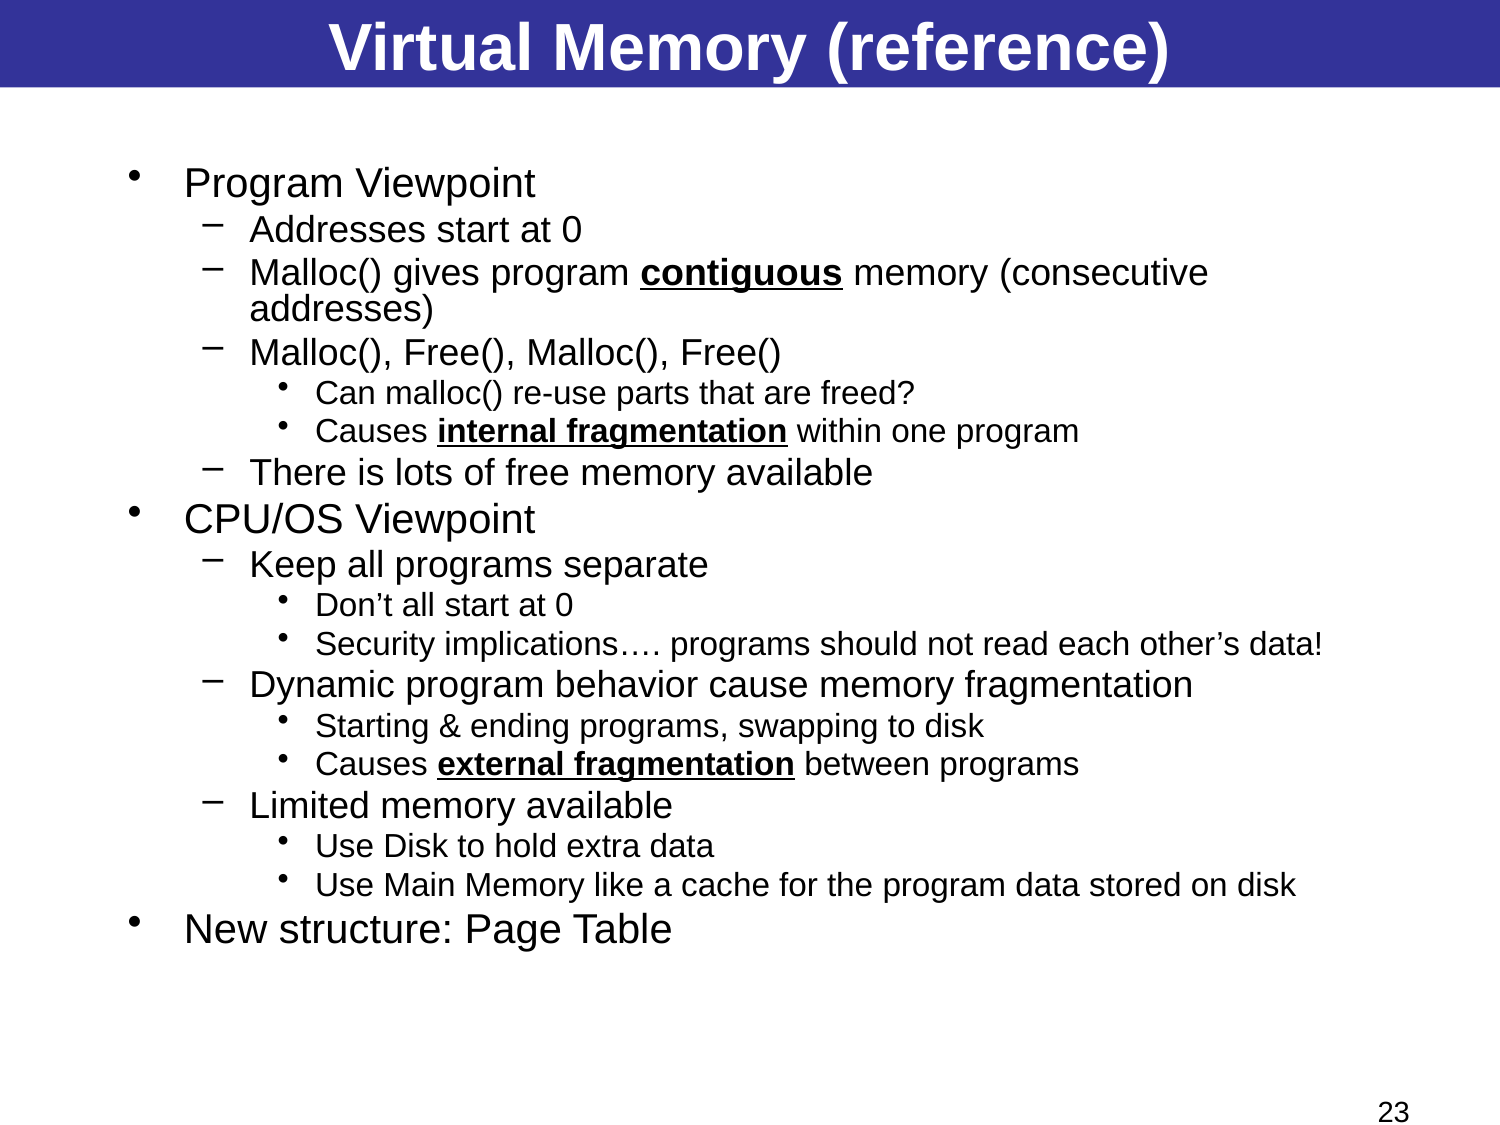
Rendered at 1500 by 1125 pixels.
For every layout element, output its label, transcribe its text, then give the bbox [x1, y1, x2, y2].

list Program Viewpoint Addresses start at 0 Malloc() gives program contiguous memory (consecutive addresses) Malloc(), Free(), Malloc(), Free() Can malloc() re-use parts that are freed? Causes internal fragmentation within one program There is lots of free memory available CPU/OS Viewpoint Keep all programs separate Don’t all start at 0 Security implications…. programs should not read each other’s data! Dynamic program behavior cause memory fragmentation Starting & ending programs, swapping to disk Causes external fragmentation between programs Limited memory available Use Disk to hold extra data Use Main Memory like a cache for the program data stored on disk New structure: Page Table [112, 158, 1388, 1000]
title Virtual Memory (reference) [0, 0, 1500, 88]
slide_number 23 [1074, 1085, 1425, 1125]
